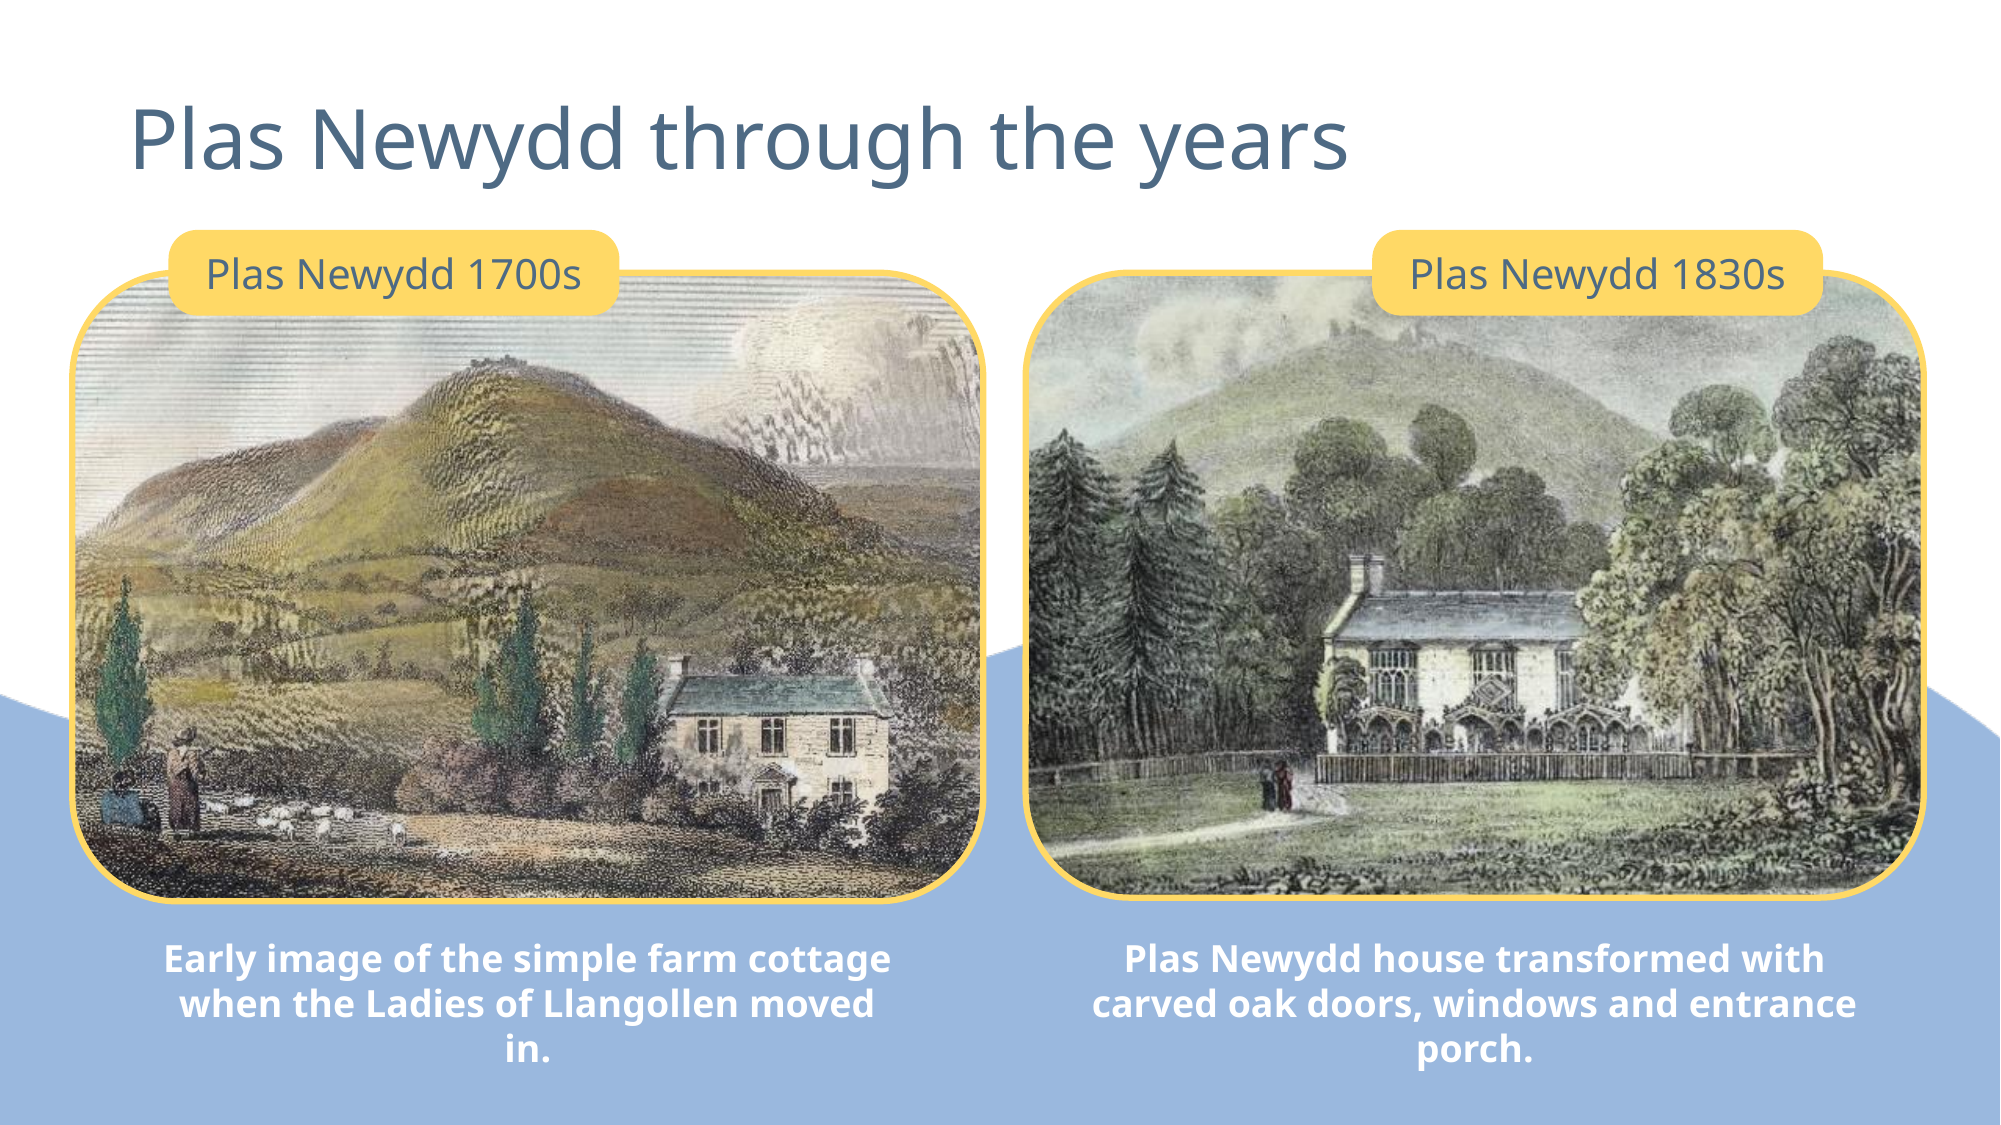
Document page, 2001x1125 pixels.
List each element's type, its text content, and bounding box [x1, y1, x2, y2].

text_box Plas Newydd through the years [113, 71, 1708, 194]
text_box Plas Newydd 1700s [167, 228, 621, 272]
picture [0, 272, 2000, 1125]
text_box Plas Newydd 1830s [1371, 228, 1825, 272]
